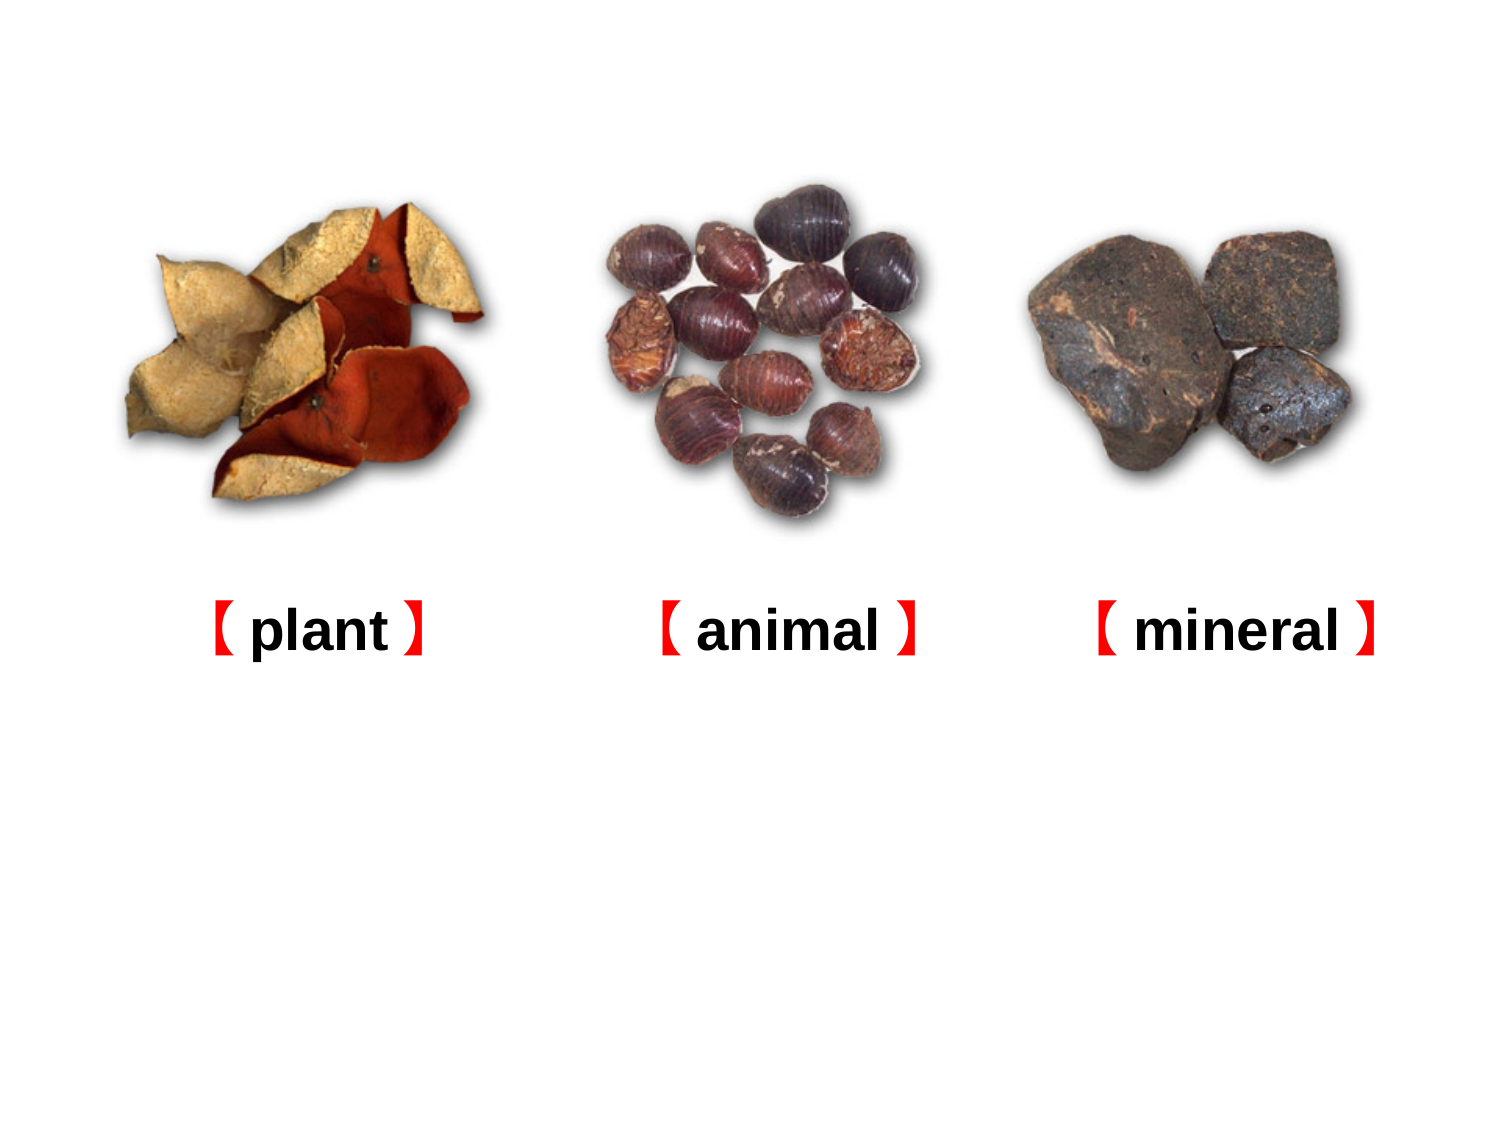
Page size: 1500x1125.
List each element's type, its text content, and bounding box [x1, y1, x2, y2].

text_box 【animal】 [582, 584, 969, 670]
text_box 【mineral】 [1018, 584, 1428, 670]
picture [0, 0, 1500, 1125]
text_box 【plant】 [135, 584, 476, 670]
